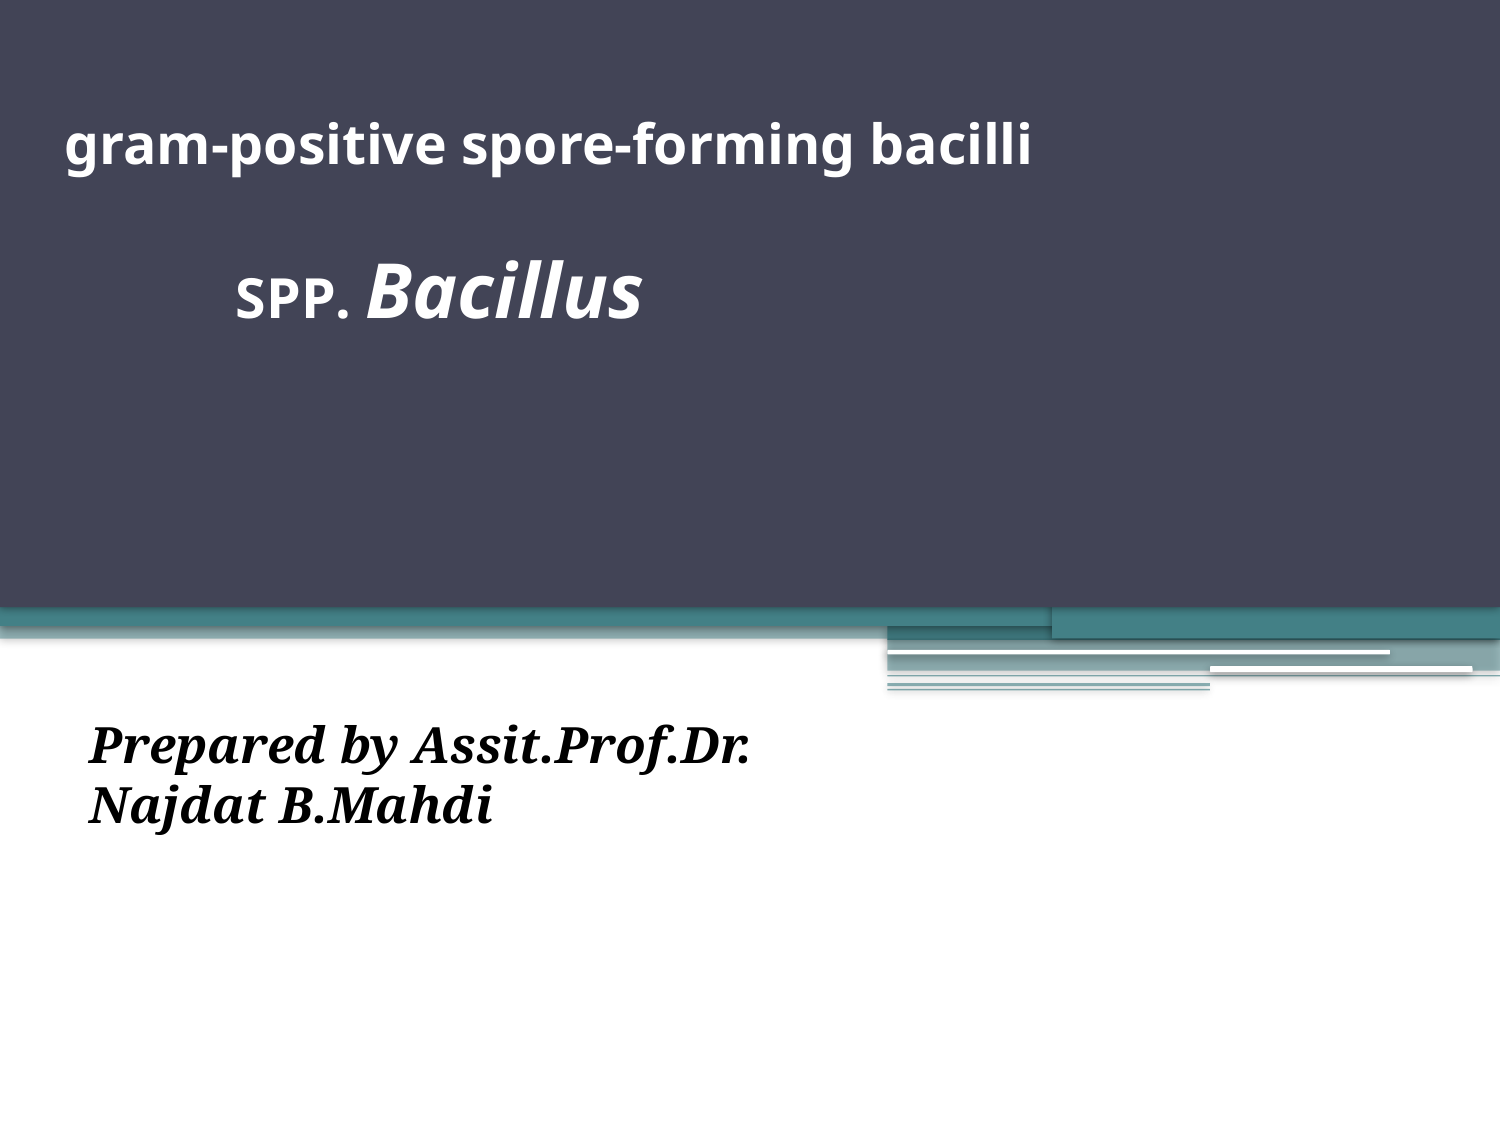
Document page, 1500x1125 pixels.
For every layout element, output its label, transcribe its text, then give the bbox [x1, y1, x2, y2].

title gram-positive spore-forming bacilli SPP. Bacillus [50, 99, 1438, 342]
subtitle Prepared by Assit.Prof.Dr. Najdat B.Mahdi [75, 639, 888, 928]
